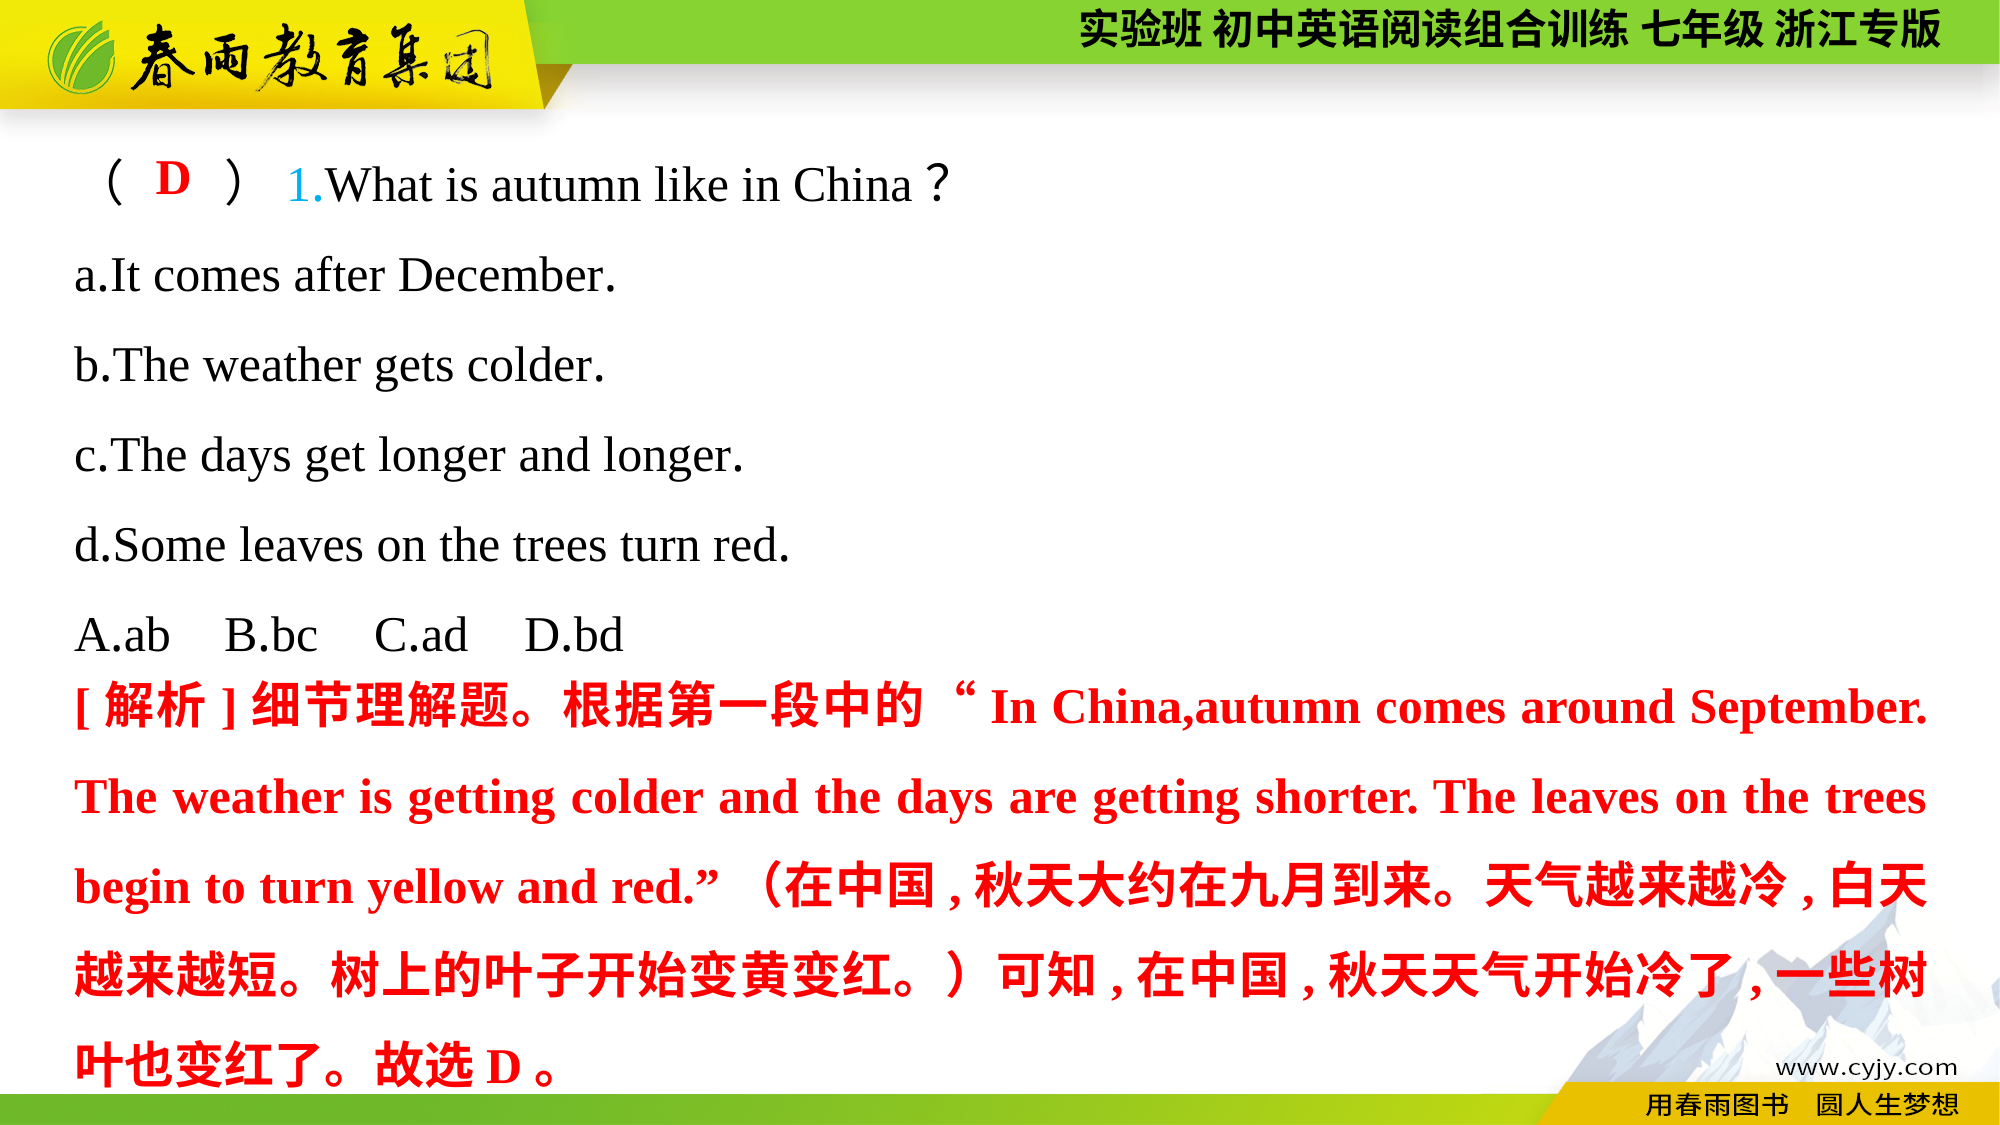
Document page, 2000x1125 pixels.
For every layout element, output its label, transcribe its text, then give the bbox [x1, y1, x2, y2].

text_box [解析]细节理解题。根据第一段中的“In China,autumn comes around September. The weather is getting colder and the days are getting shorter. The leaves on the trees begin to turn yellow and red.”（在中国,秋天大约在九月到来。天气越来越冷,白天越来越短。树上的叶子开始变黄变红。）可知,在中国,秋天天气开始冷了,一些树叶也变红了。故选D。 [59, 635, 1944, 1101]
picture [0, 0, 2000, 1125]
text_box D [140, 137, 207, 212]
list （ ）1.What is autumn like in China？ a.It comes after December. b.The weather gets colder. c.The days get longer and longer. d.Some leaves on the trees turn red. A.ab B.bc C.ad D.bd [59, 113, 1944, 635]
